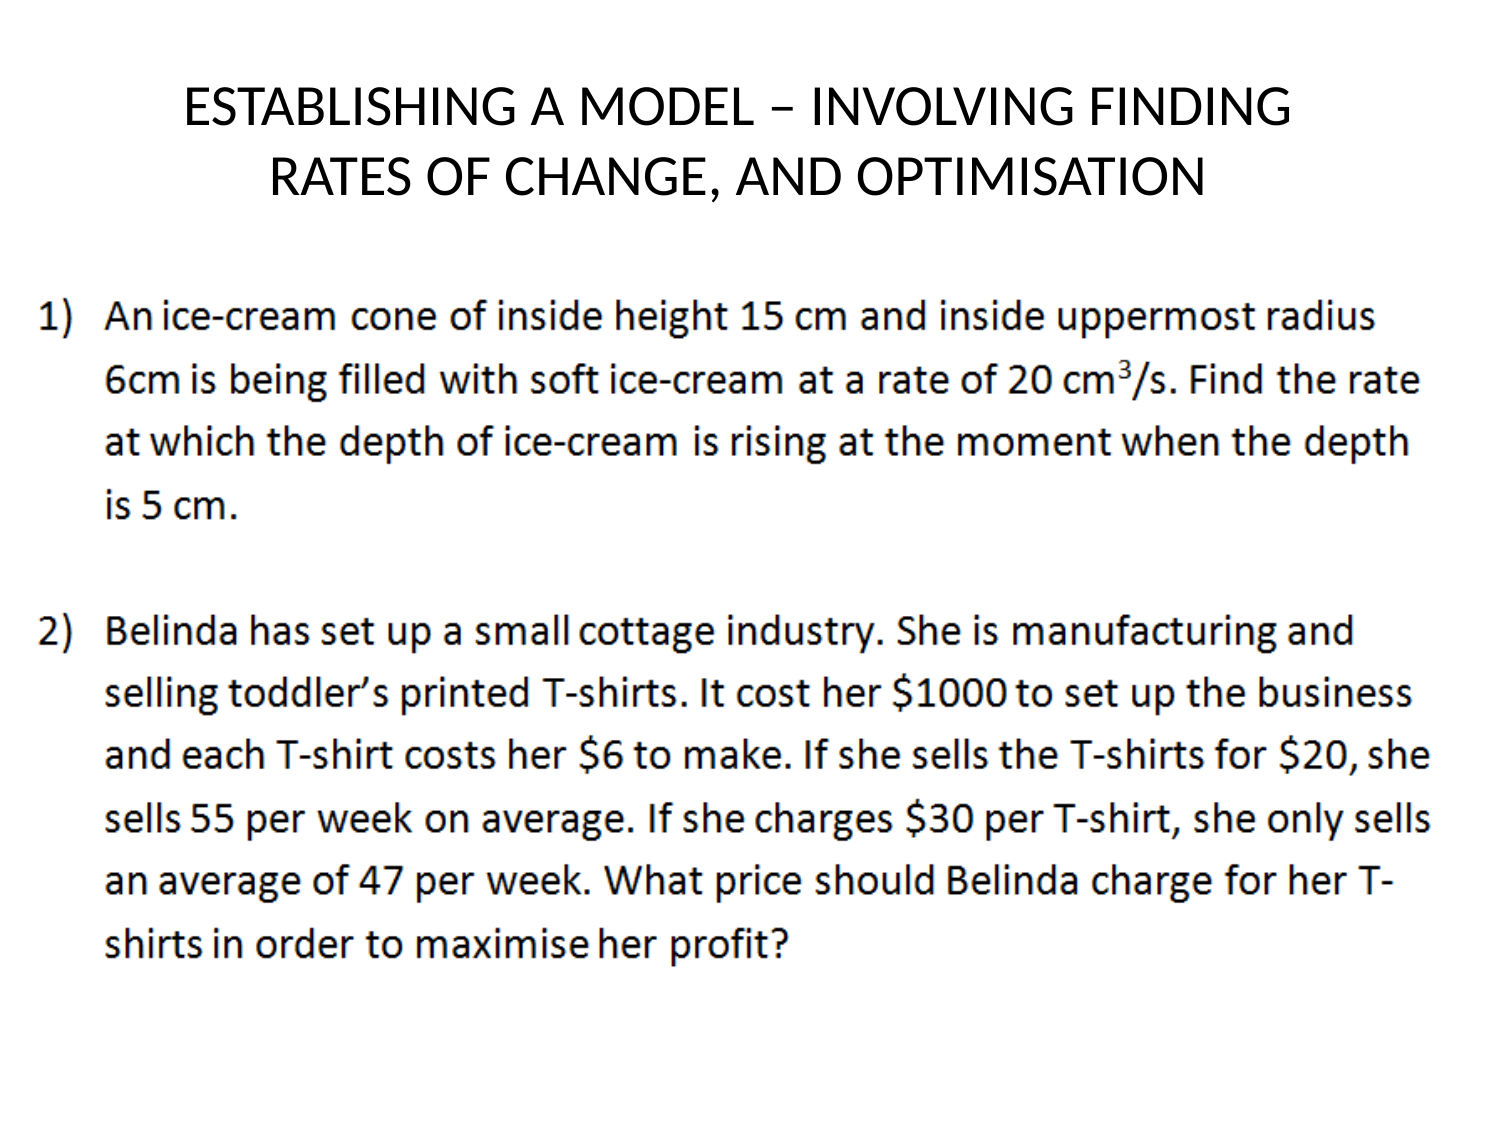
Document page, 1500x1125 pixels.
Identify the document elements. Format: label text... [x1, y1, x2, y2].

picture [29, 278, 1467, 988]
title ESTABLISHING A MODEL – INVOLVING FINDING RATES OF CHANGE, AND OPTIMISATION [100, 42, 1376, 232]
